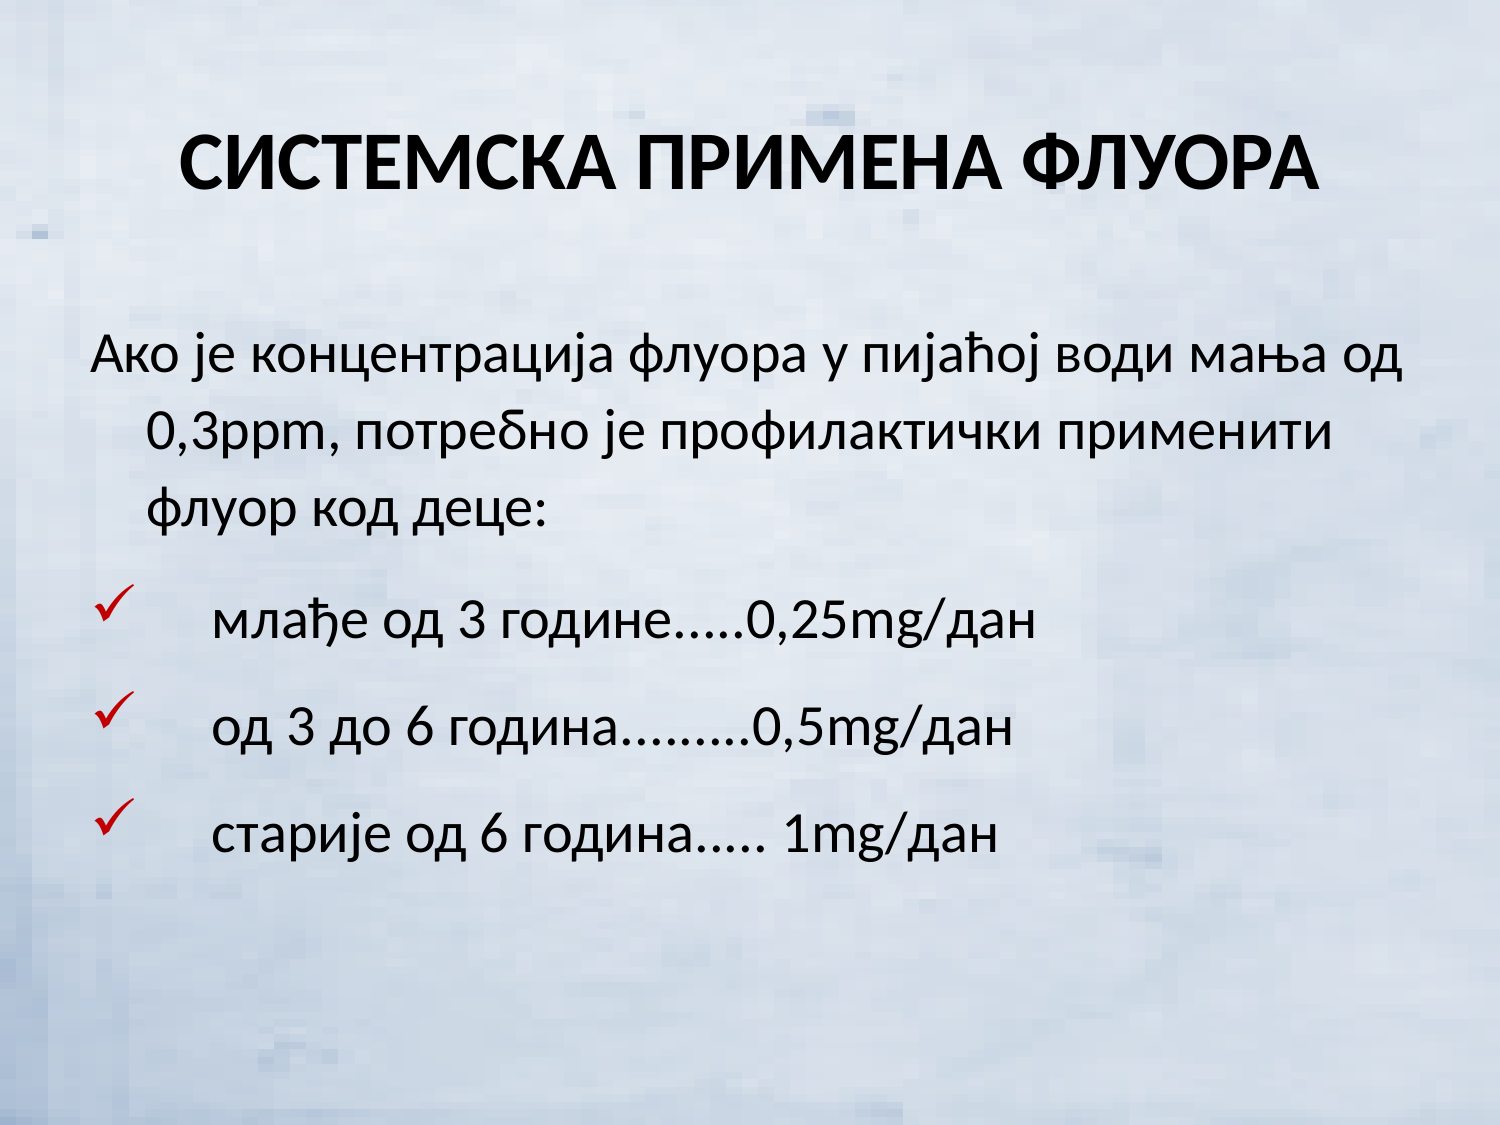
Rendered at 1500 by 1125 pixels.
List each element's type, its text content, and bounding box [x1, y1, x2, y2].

list Ако је концентрација флуора у пијаћој води мања од 0,3ppm, потребно је профилактички применити флуор код деце: млађе од 3 године.....0,25mg/дан од 3 до 6 година.........0,5mg/дан старије од 6 година..... 1mg/дан [75, 299, 1425, 1043]
title СИСТЕМСКА ПРИМЕНА ФЛУОРА [75, 62, 1425, 250]
